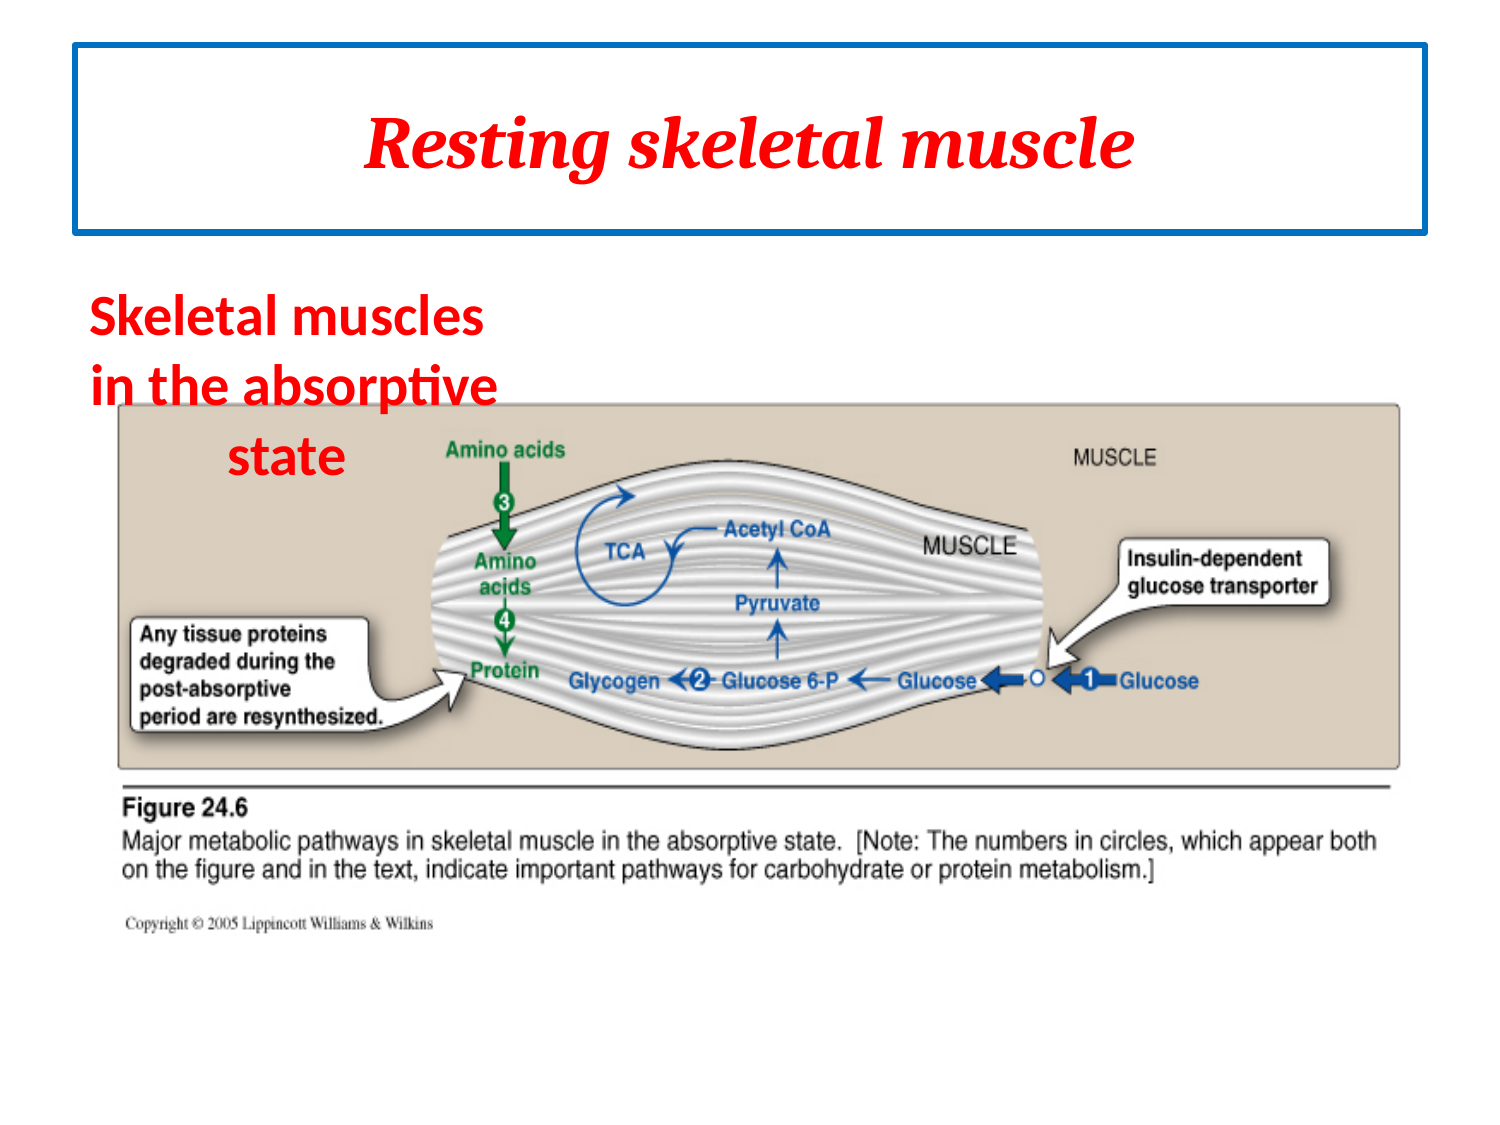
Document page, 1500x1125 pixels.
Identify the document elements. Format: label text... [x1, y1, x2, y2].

title Resting skeletal muscle [75, 45, 1425, 233]
text_box Skeletal muscles in the absorptive state [0, 269, 575, 495]
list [70, 351, 1428, 1125]
